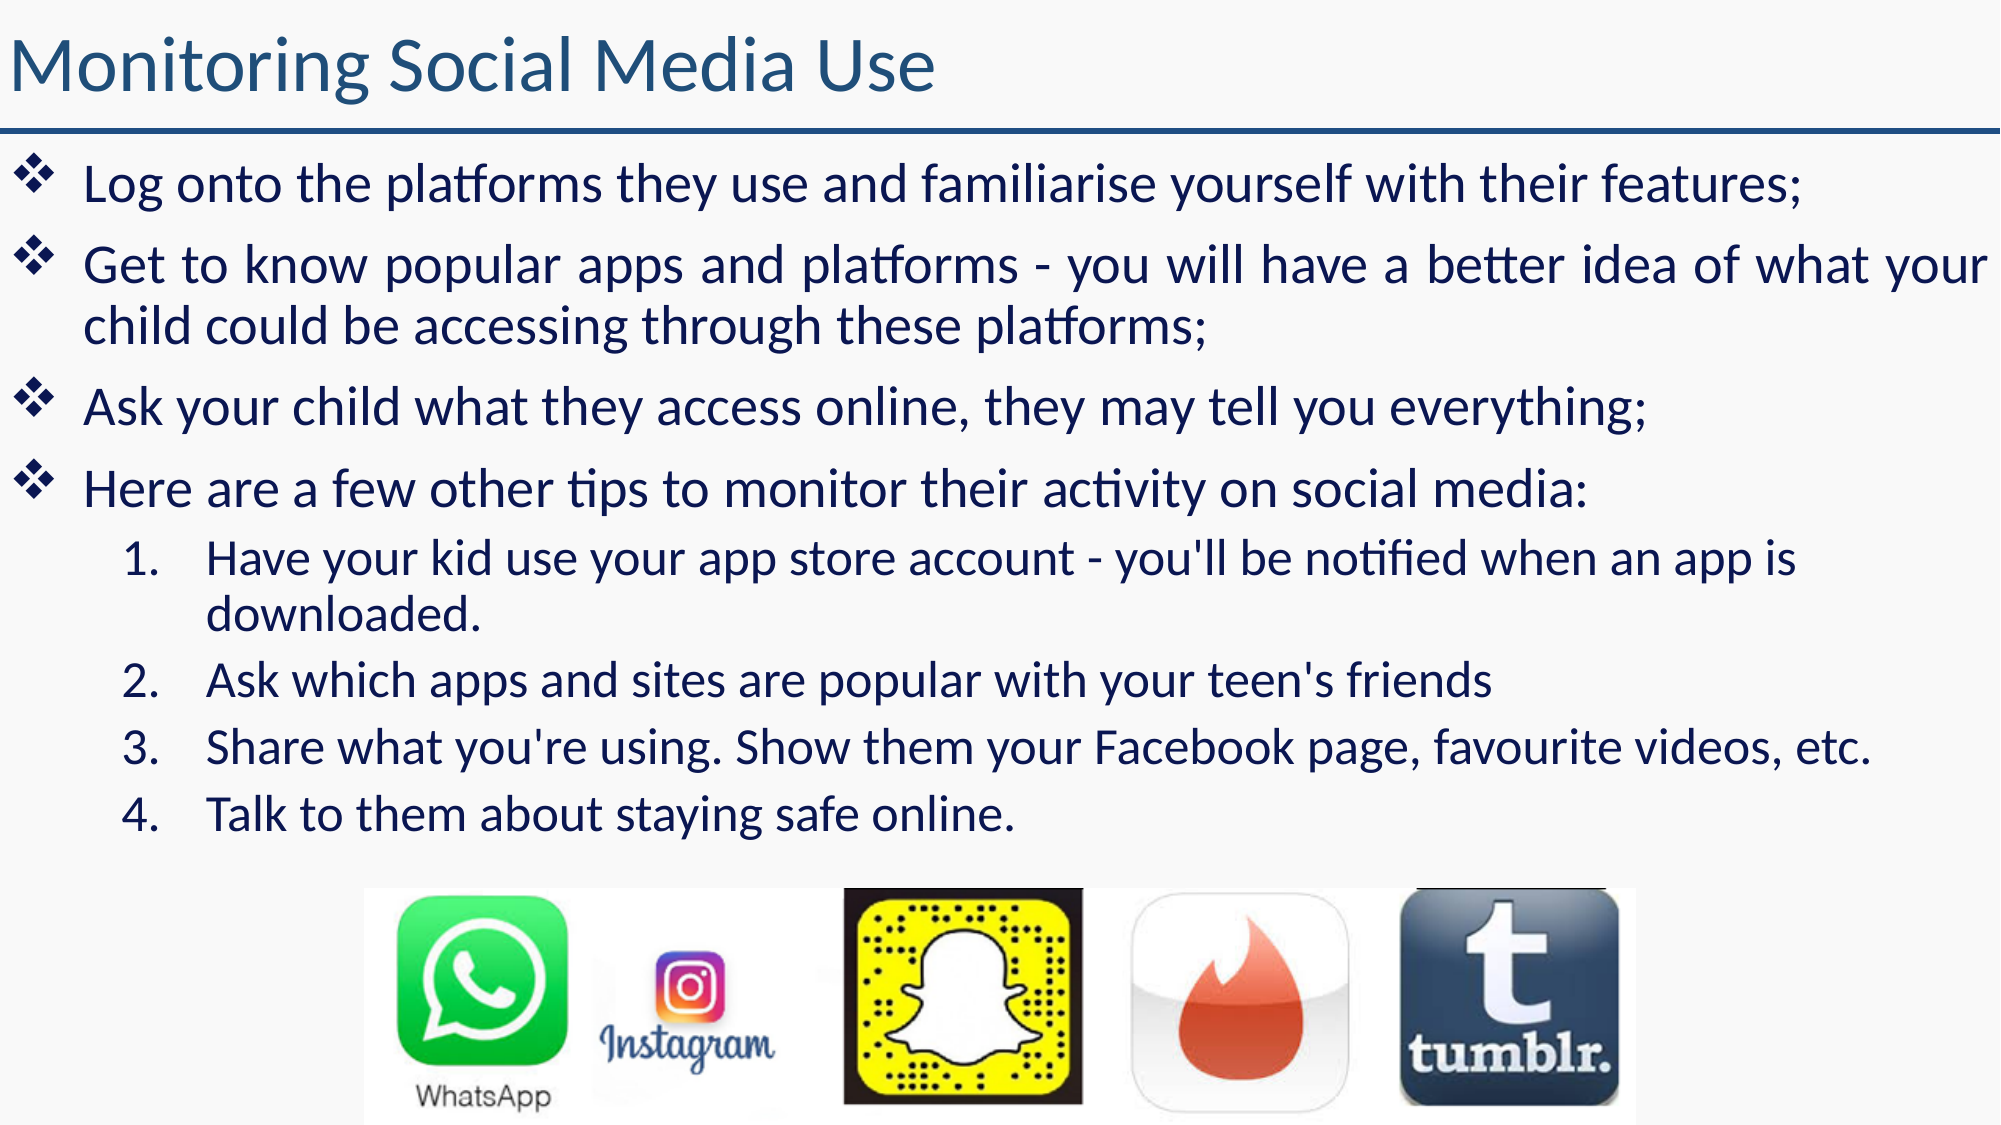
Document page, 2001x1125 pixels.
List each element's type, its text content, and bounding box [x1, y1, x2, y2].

title Monitoring Social Media Use [0, 0, 2000, 131]
list Log onto the platforms they use and familiarise yourself with their features; Get to know popular apps and platforms - you will have a better idea of what your child could be accessing through these platforms; Ask your child what they access online, they may tell you everything; Here are a few other tips to monitor their activity on social media: Have your kid use your app store account - you'll be notified when an app is downloaded. Ask which apps and sites are popular with your teen's friends Share what you're using. Show them your Facebook page, favourite videos, etc. Talk to them about staying safe online. [0, 144, 2000, 1111]
picture [364, 888, 1636, 1125]
